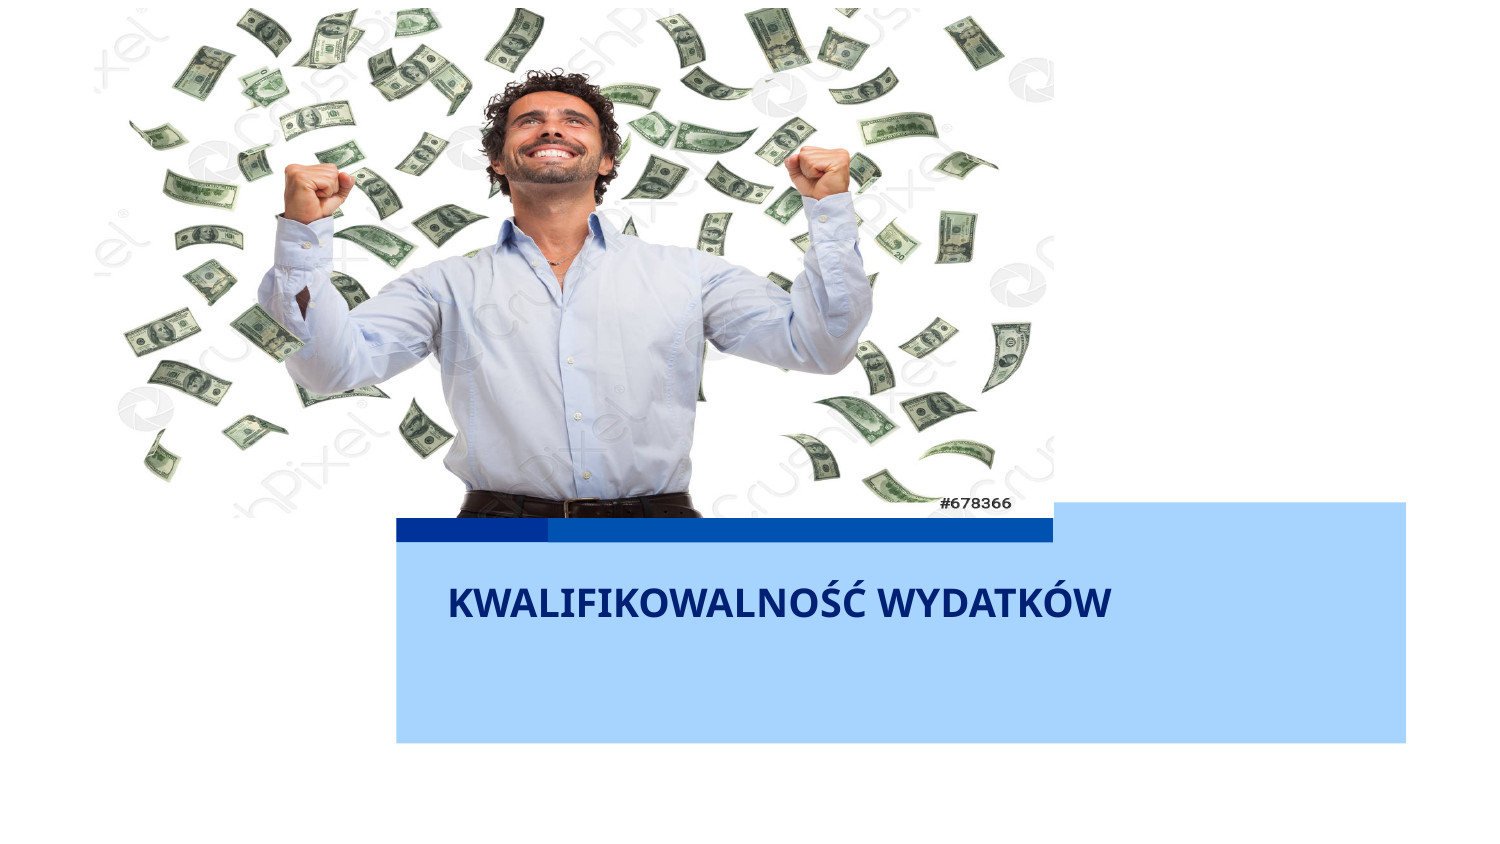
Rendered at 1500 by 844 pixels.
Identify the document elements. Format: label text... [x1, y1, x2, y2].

title KWALIFIKOWALNOŚĆ WYDATKÓW [446, 579, 1357, 728]
picture [93, 0, 1054, 543]
